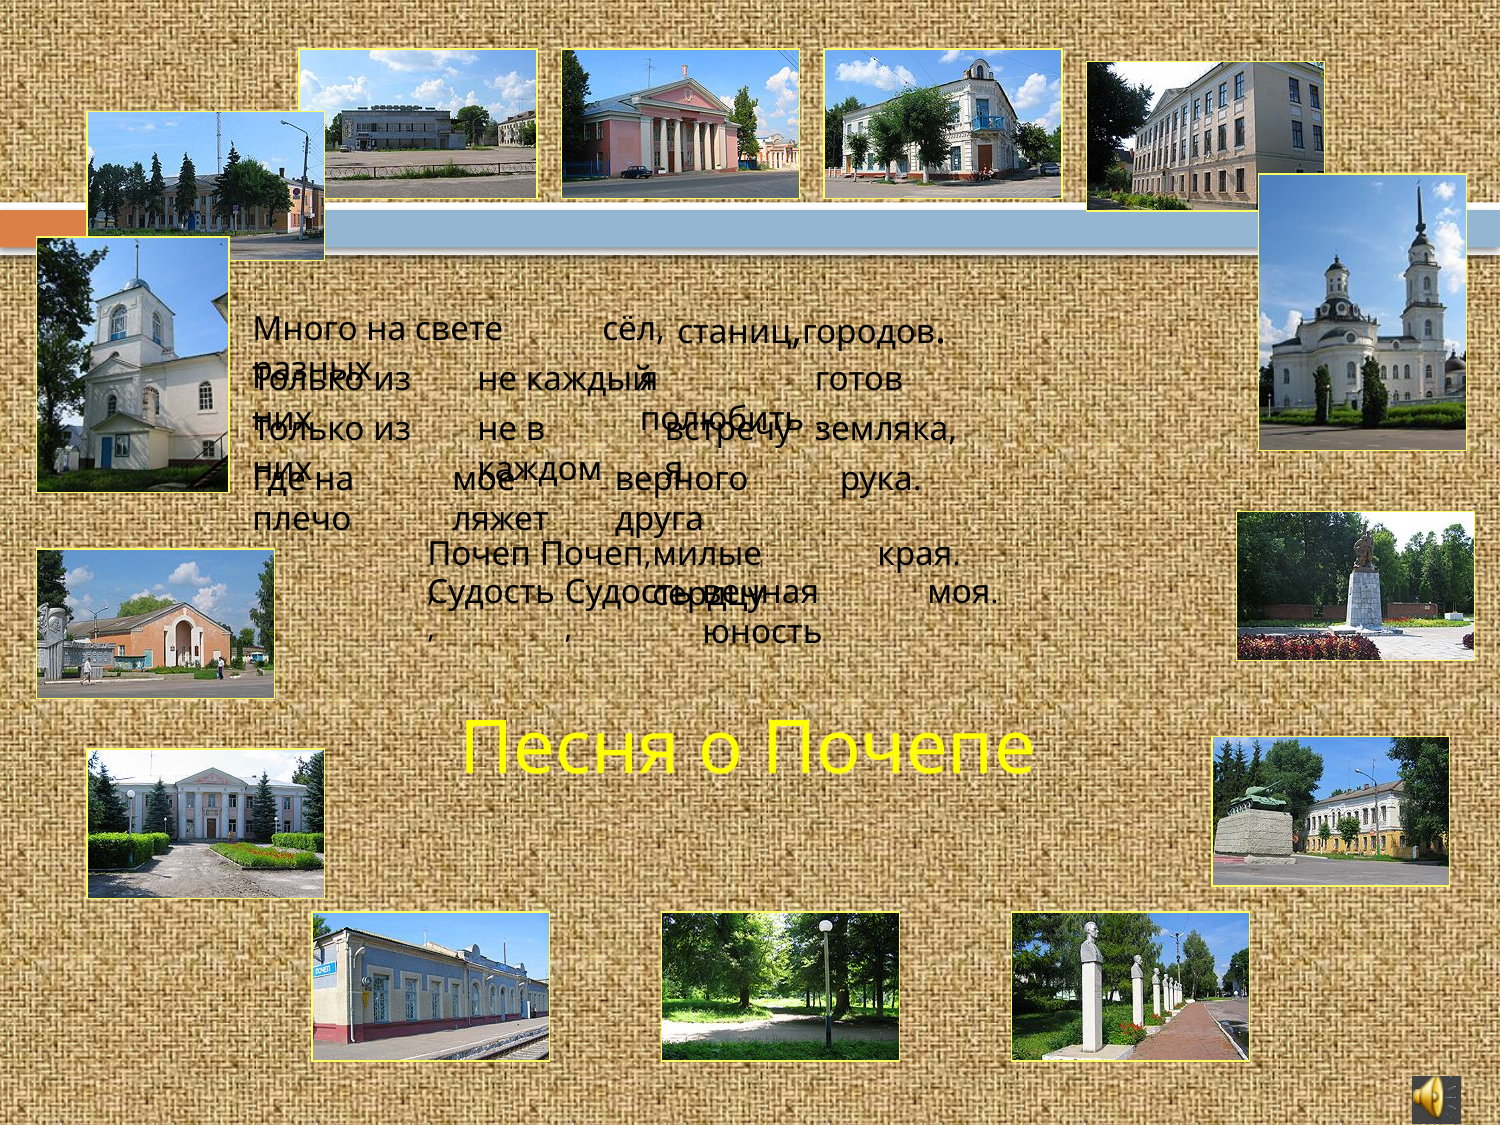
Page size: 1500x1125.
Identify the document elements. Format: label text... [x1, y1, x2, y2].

text_box Почеп, [524, 524, 637, 562]
text_box станиц, [662, 294, 787, 349]
text_box Где на плечо [237, 449, 437, 545]
text_box вечная юность [687, 562, 938, 657]
text_box моя. [912, 562, 1025, 618]
picture [0, 49, 1500, 1125]
picture [0, 0, 1500, 202]
text_box Судость, [549, 562, 687, 653]
text_box земляка, [800, 399, 975, 455]
text_box я полюбить [624, 349, 800, 399]
text_box городов. [787, 294, 975, 359]
text_box рука. [825, 449, 950, 505]
text_box готов. [800, 349, 925, 399]
text_box Только из них [237, 349, 462, 399]
title Песня о Почепе [445, 656, 1079, 833]
text_box сёл, [613, 299, 662, 349]
text_box встречу я [650, 399, 800, 449]
text_box Только из них [237, 399, 462, 449]
text_box Много на свете разных [237, 299, 613, 349]
text_box мое ляжет [437, 449, 599, 524]
text_box Почеп, [412, 524, 524, 562]
text_box Судость, [412, 562, 549, 653]
text_box не в каждом [462, 399, 650, 449]
text_box края. [862, 524, 975, 562]
text_box не каждый [462, 349, 624, 399]
text_box милые сердцу [637, 524, 862, 562]
text_box верного друга [599, 449, 838, 524]
